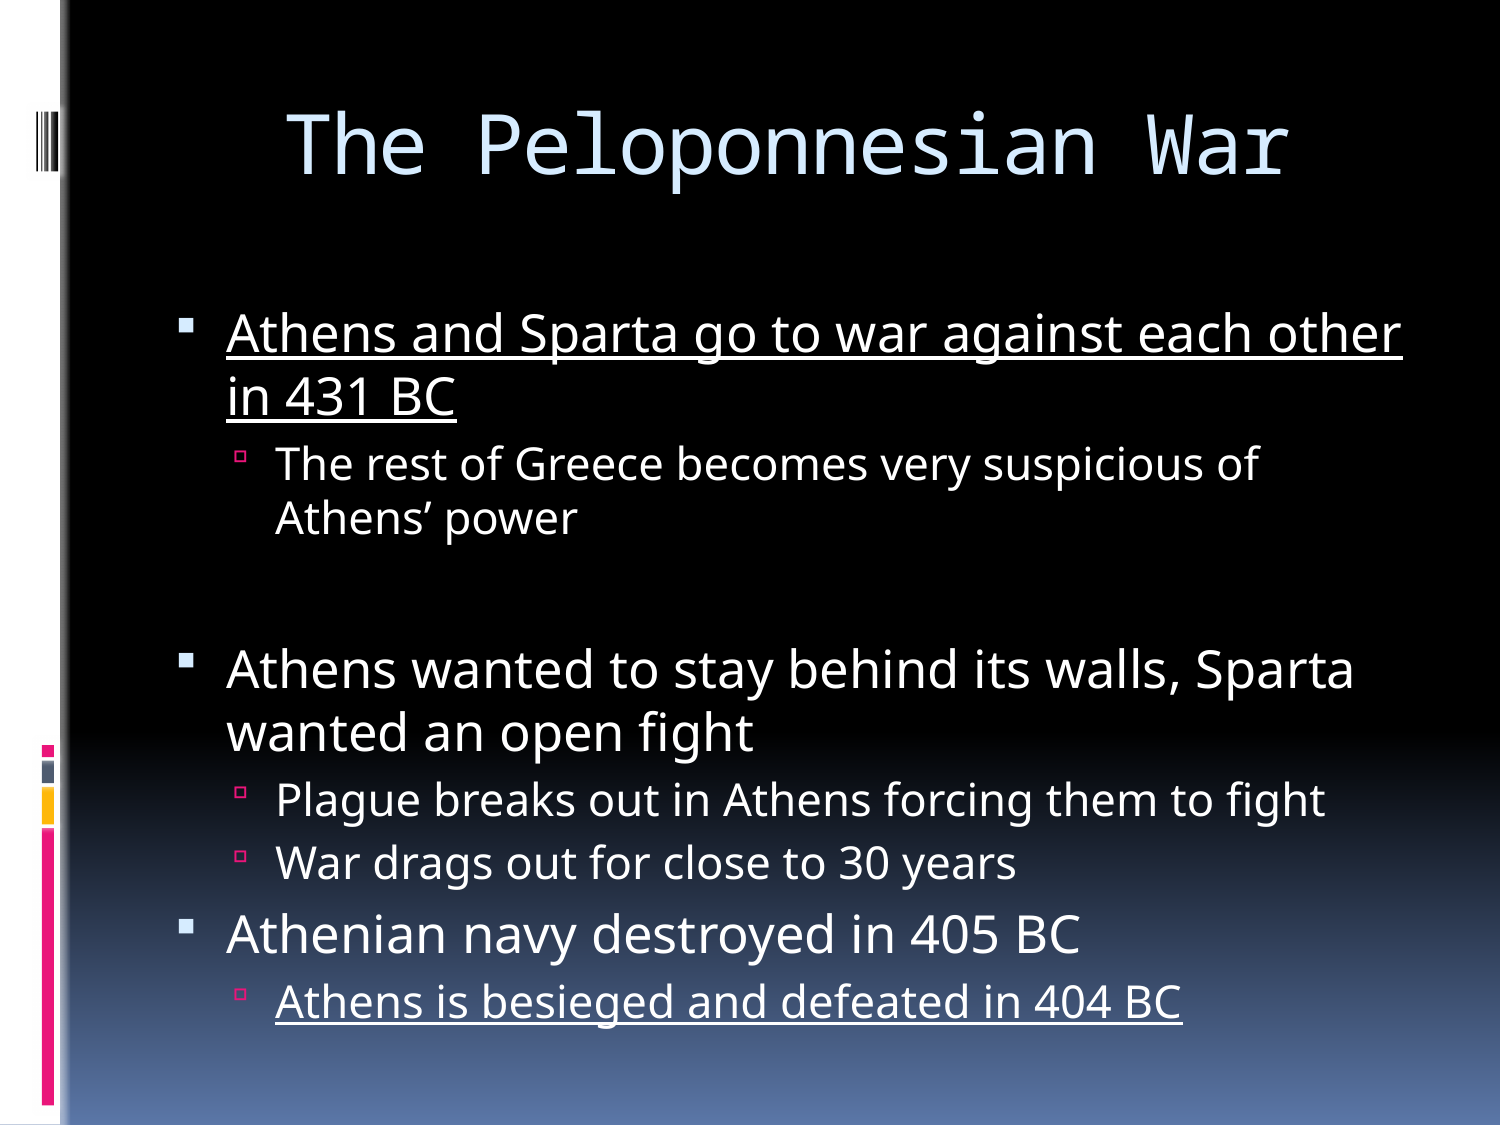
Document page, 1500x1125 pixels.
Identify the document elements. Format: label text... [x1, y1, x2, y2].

title The Peloponnesian War [150, 83, 1425, 234]
list Athens and Sparta go to war against each other in 431 BC The rest of Greece becomes very suspicious of Athens’ power Athens wanted to stay behind its walls, Sparta wanted an open fight Plague breaks out in Athens forcing them to fight War drags out for close to 30 years Athenian navy destroyed in 405 BC Athens is besieged and defeated in 404 BC [150, 292, 1425, 1043]
